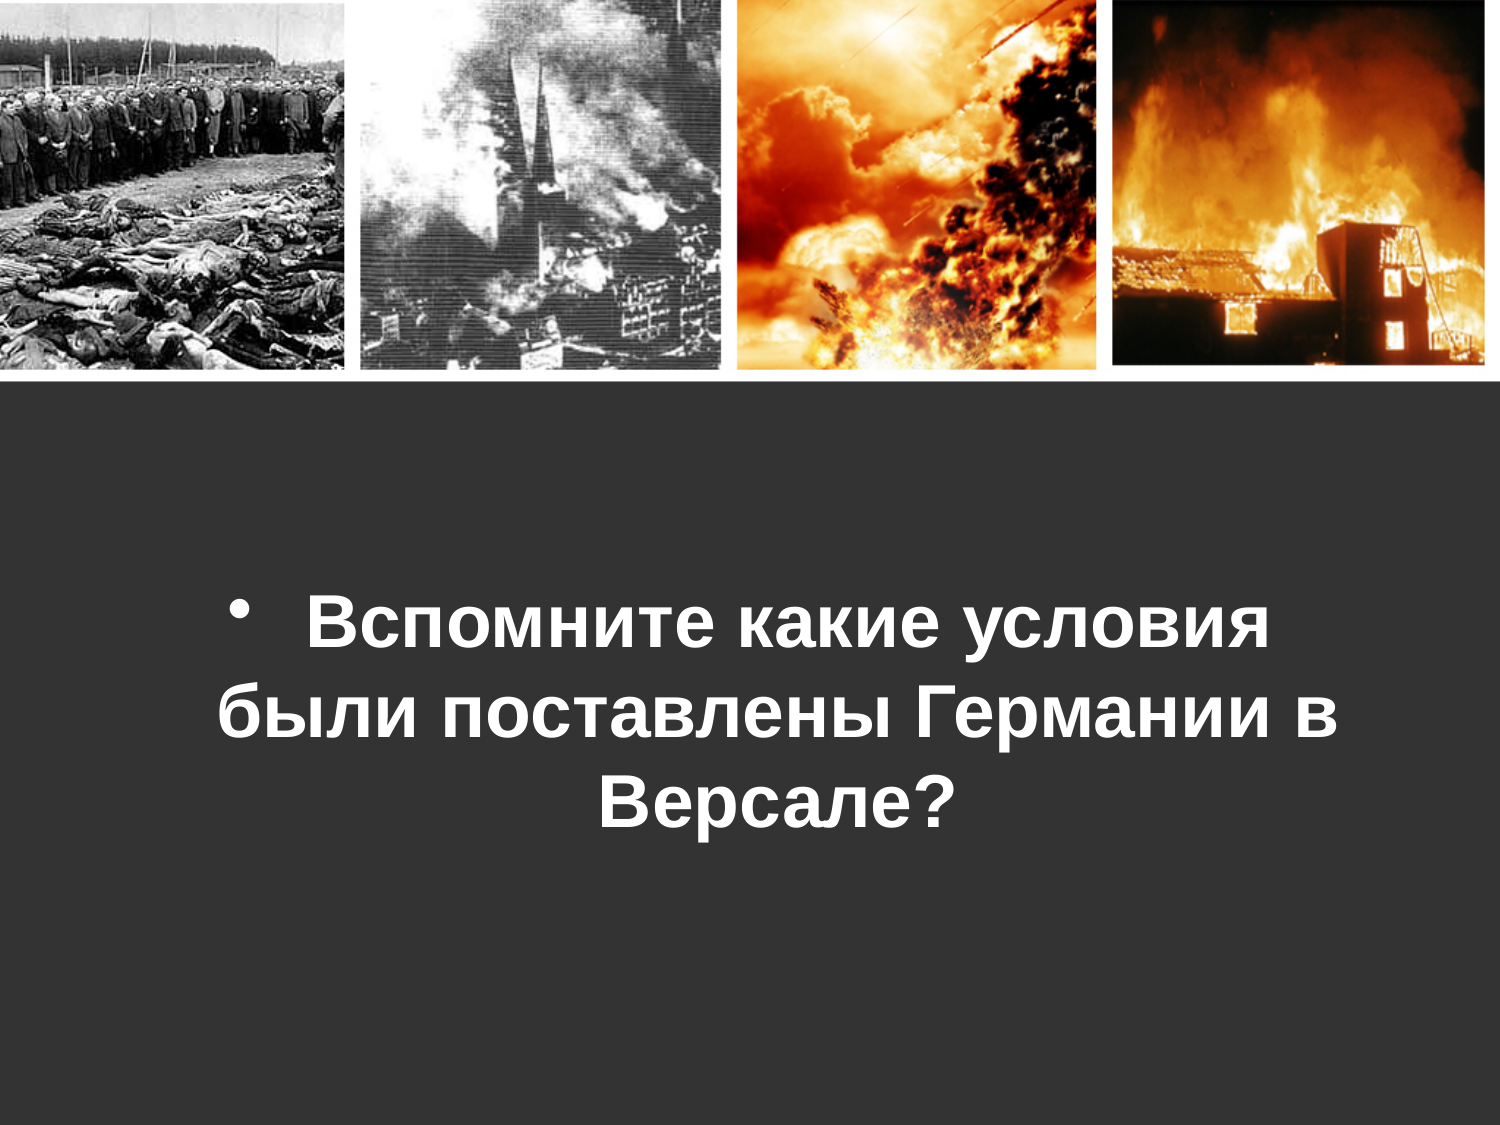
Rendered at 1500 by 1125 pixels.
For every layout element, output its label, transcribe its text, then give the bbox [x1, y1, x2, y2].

picture [0, 0, 1500, 1125]
list Вспомните какие условия были поставлены Германии в Версале? [135, 564, 1365, 1050]
